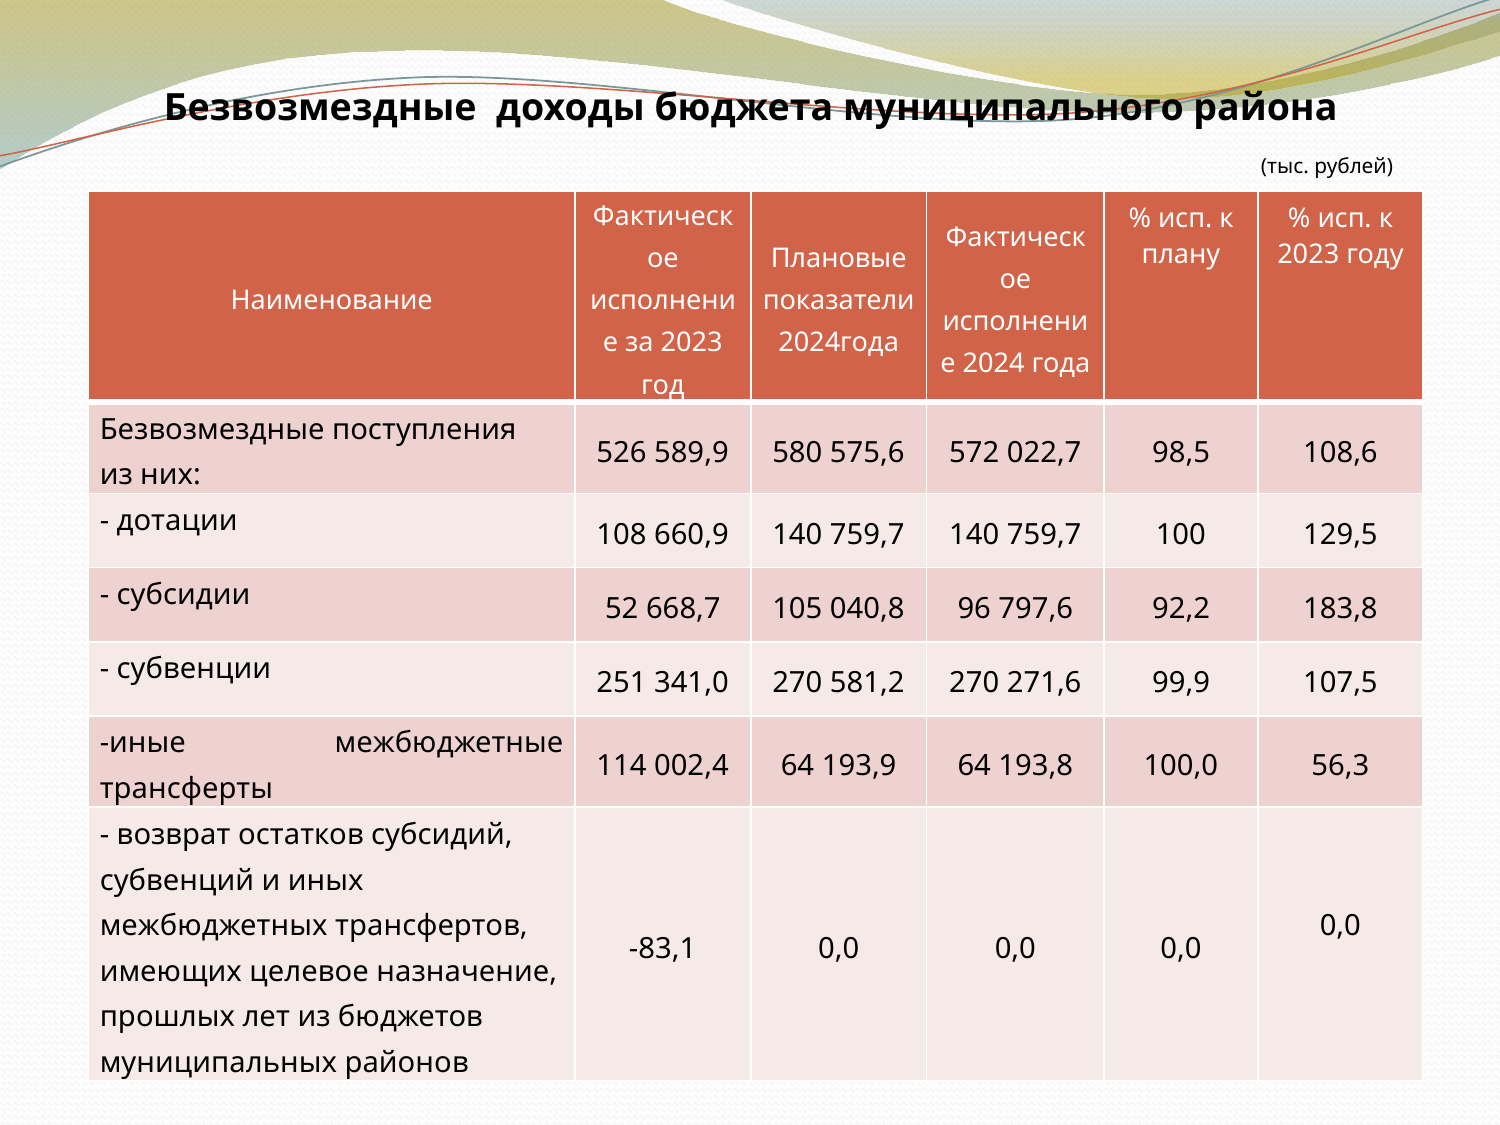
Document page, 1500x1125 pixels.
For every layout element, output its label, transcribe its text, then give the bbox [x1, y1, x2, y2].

text_box Безвозмездные доходы бюджета муниципального района [88, 30, 1424, 136]
table_cell 580 575,6 [752, 405, 926, 493]
table_header % исп. к 2023 году [1259, 192, 1422, 399]
table_cell -83,1 [576, 808, 750, 1080]
table_cell 129,5 [1259, 494, 1422, 567]
table_cell - субсидии [89, 568, 574, 641]
table_cell 0,0 [752, 808, 926, 1080]
table_header Плановые показатели 2024года [752, 192, 926, 399]
table_cell 99,9 [1105, 643, 1257, 715]
table_cell 251 341,0 [576, 643, 750, 715]
table_header % исп. к плану [1105, 192, 1257, 399]
table_cell 56,3 [1259, 717, 1422, 806]
table_cell 526 589,9 [576, 405, 750, 493]
table_cell - дотации [89, 494, 574, 567]
table_cell 0,0 [927, 808, 1103, 1080]
table_cell 100 [1105, 494, 1257, 567]
table_cell 140 759,7 [927, 494, 1103, 567]
table_cell 183,8 [1259, 568, 1422, 641]
table_cell 52 668,7 [576, 568, 750, 641]
table_cell 0,0 [1105, 808, 1257, 1080]
table_cell 270 581,2 [752, 643, 926, 715]
table_header Наименование [89, 192, 574, 399]
table_cell 0,0 [1259, 808, 1422, 1080]
table_cell 114 002,4 [576, 717, 750, 806]
table_cell 100,0 [1105, 717, 1257, 806]
table_cell 96 797,6 [927, 568, 1103, 641]
table_cell 107,5 [1259, 643, 1422, 715]
text_box (тыс. рублей) [1246, 145, 1447, 186]
table_cell 108,6 [1259, 405, 1422, 493]
table_cell 92,2 [1105, 568, 1257, 641]
table_cell 108 660,9 [576, 494, 750, 567]
table_cell Безвозмездные поступления из них: [89, 405, 574, 493]
table_cell - субвенции [89, 643, 574, 715]
table_cell 140 759,7 [752, 494, 926, 567]
table_cell 270 271,6 [927, 643, 1103, 715]
table_cell 98,5 [1105, 405, 1257, 493]
table_cell - возврат остатков субсидий, субвенций и иных межбюджетных трансфертов, имеющих целевое назначение, прошлых лет из бюджетов муниципальных районов [89, 808, 574, 1080]
table_header Фактическое исполнение 2024 года [927, 192, 1103, 399]
table_cell 64 193,8 [927, 717, 1103, 806]
table_cell 105 040,8 [752, 568, 926, 641]
table_cell 572 022,7 [927, 405, 1103, 493]
table_header Фактическое исполнение за 2023 год [576, 192, 750, 399]
table_cell 64 193,9 [752, 717, 926, 806]
table_cell -иные межбюджетные трансферты [89, 717, 574, 806]
